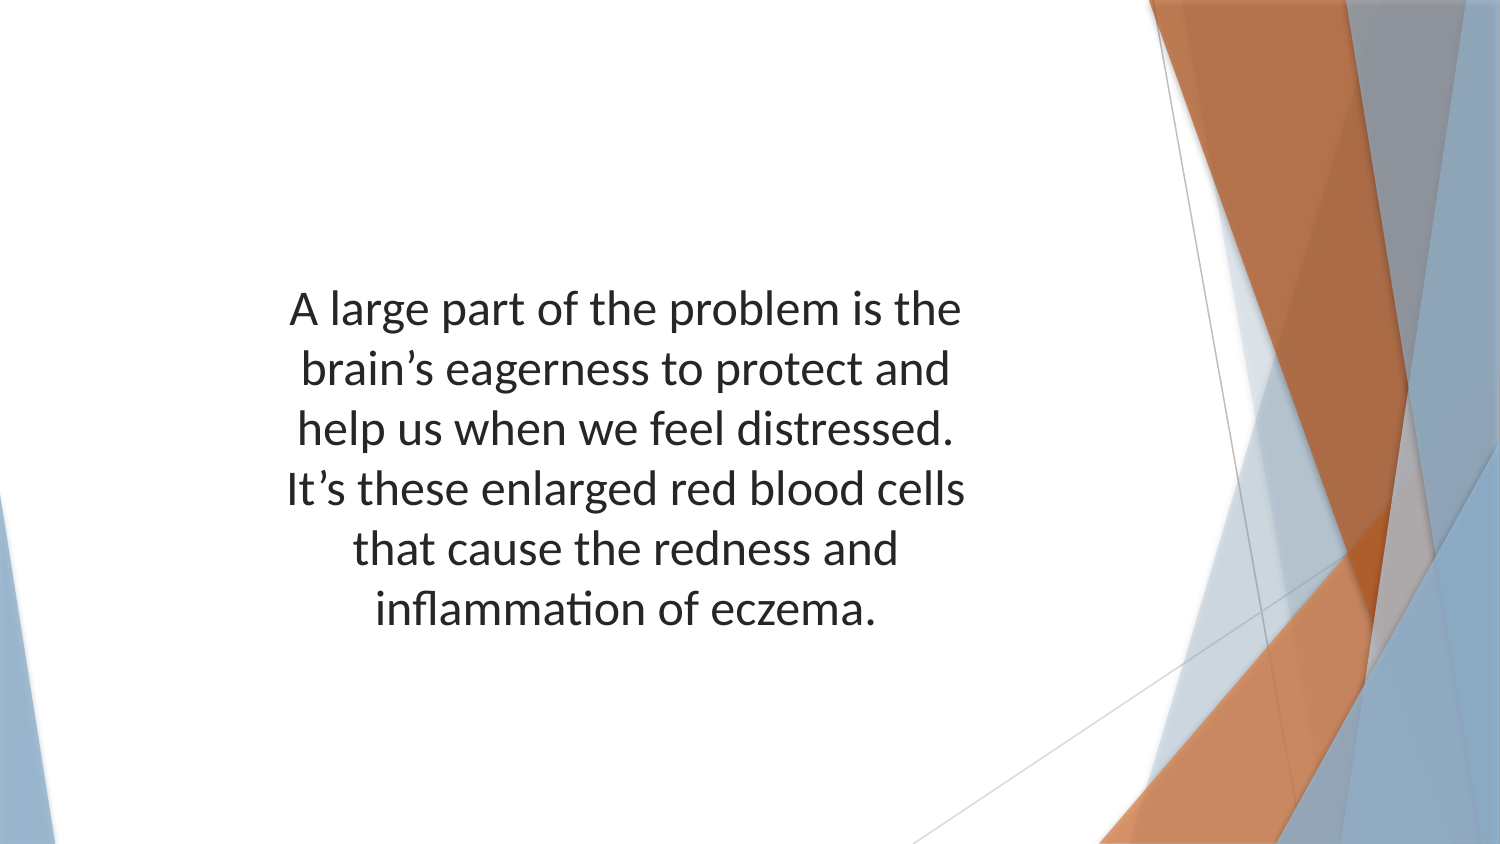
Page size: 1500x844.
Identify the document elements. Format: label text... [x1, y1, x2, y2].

list A large part of the problem is the brain’s eagerness to protect and help us when we feel distressed. It’s these enlarged red blood cells that cause the redness and inflammation of eczema. [253, 268, 998, 706]
